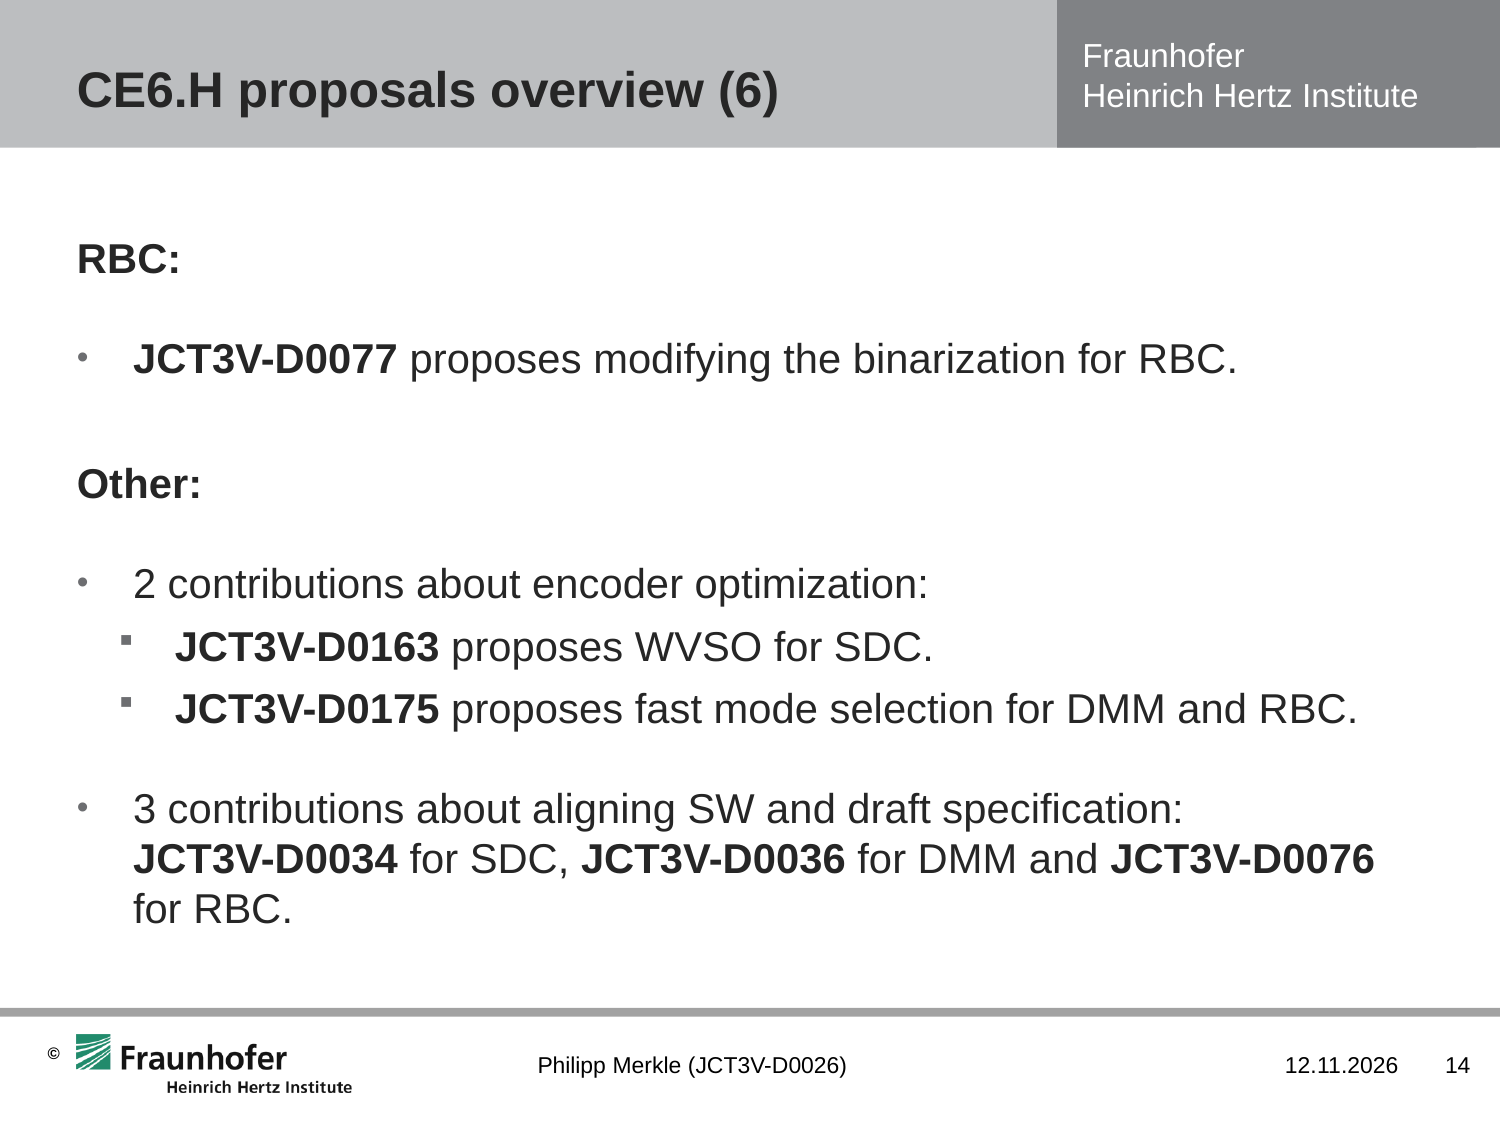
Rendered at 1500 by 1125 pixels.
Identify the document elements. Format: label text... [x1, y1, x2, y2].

footer Philipp Merkle (JCT3V-D0026) [442, 1034, 1008, 1094]
title CE6.H proposals overview (6) [76, 58, 1022, 118]
slide_number 14 [1394, 1034, 1471, 1094]
list RBC: JCT3V-D0077 proposes modifying the binarization for RBC. Other: 2 contributions about encoder optimization: JCT3V-D0163 proposes WVSO for SDC. JCT3V-D0175 proposes fast mode selection for DMM and RBC. 3 contributions about aligning SW and draft specification: JCT3V-D0034 for SDC, JCT3V-D0036 for DMM and JCT3V-D0076 for RBC. [76, 231, 1424, 973]
picture [76, 1034, 352, 1093]
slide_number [1019, 1034, 1394, 1094]
